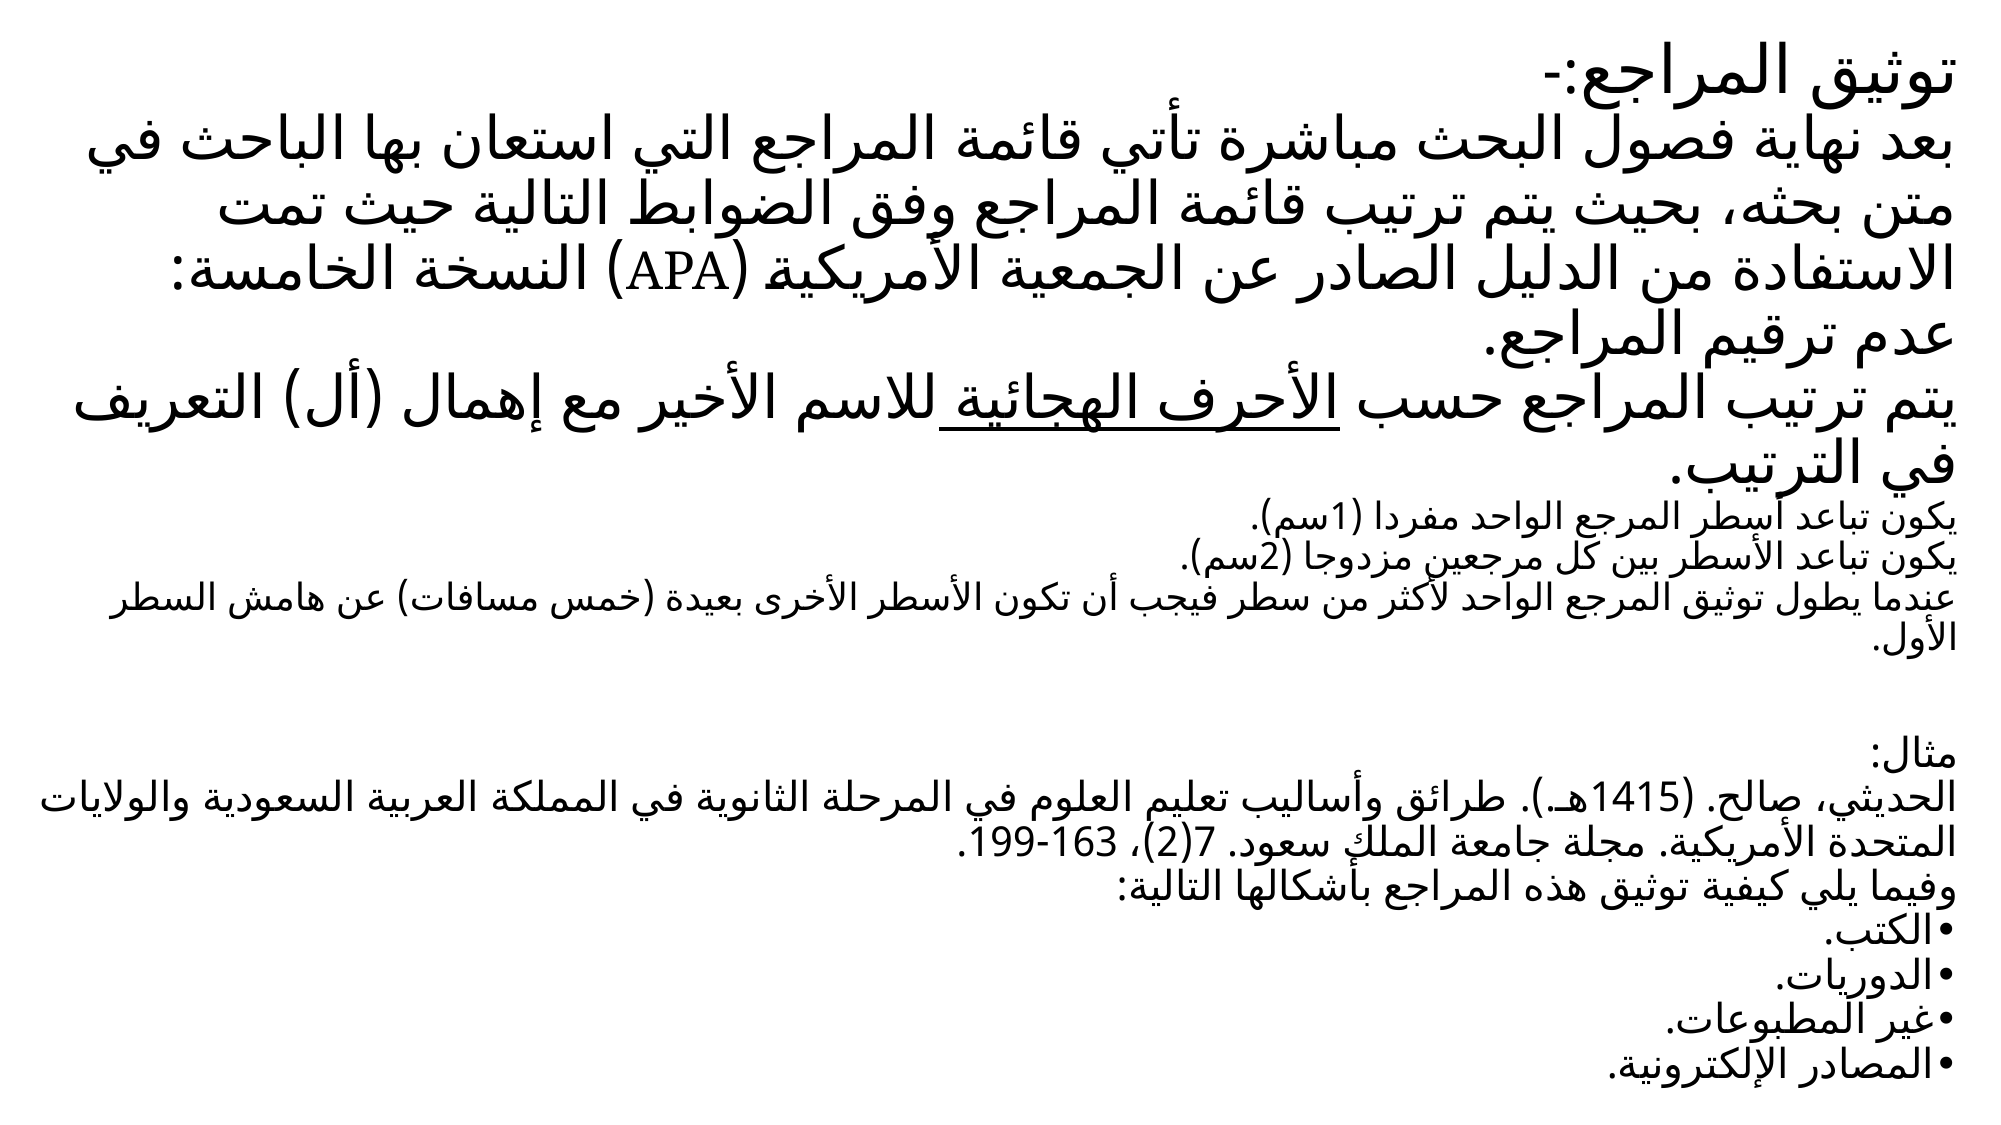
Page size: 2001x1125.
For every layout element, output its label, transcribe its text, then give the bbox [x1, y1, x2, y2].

title توثيق المراجع:- بعد نهاية فصول البحث مباشرة تأتي قائمة المراجع التي استعان بها الباحث في متن بحثه، بحيث يتم ترتيب قائمة المراجع وفق الضوابط التالية حيث تمت الاستفادة من الدليل الصادر عن الجمعية الأمريكية (APA) النسخة الخامسة: عدم ترقيم المراجع. يتم ترتيب المراجع حسب الأحرف الهجائية للاسم الأخير مع إهمال (أل) التعريف في الترتيب. يكون تباعد أسطر المرجع الواحد مفردا (1سم). يكون تباعد الأسطر بين كل مرجعين مزدوجا (2سم). عندما يطول توثيق المرجع الواحد لأكثر من سطر فيجب أن تكون الأسطر الأخرى بعيدة (خمس مسافات) عن هامش السطر الأول. مثال: الحديثي، صالح. (1415هـ.). طرائق وأساليب تعليم العلوم في المرحلة الثانوية في المملكة العربية السعودية والولايات المتحدة الأمريكية. مجلة جامعة الملك سعود. 7(2)، 163-199. وفيما يلي كيفية توثيق هذه المراجع بأشكالها التالية: • الكتب. • الدوريات. • غير المطبوعات. • المصادر الإلكترونية. [22, 26, 1974, 1096]
